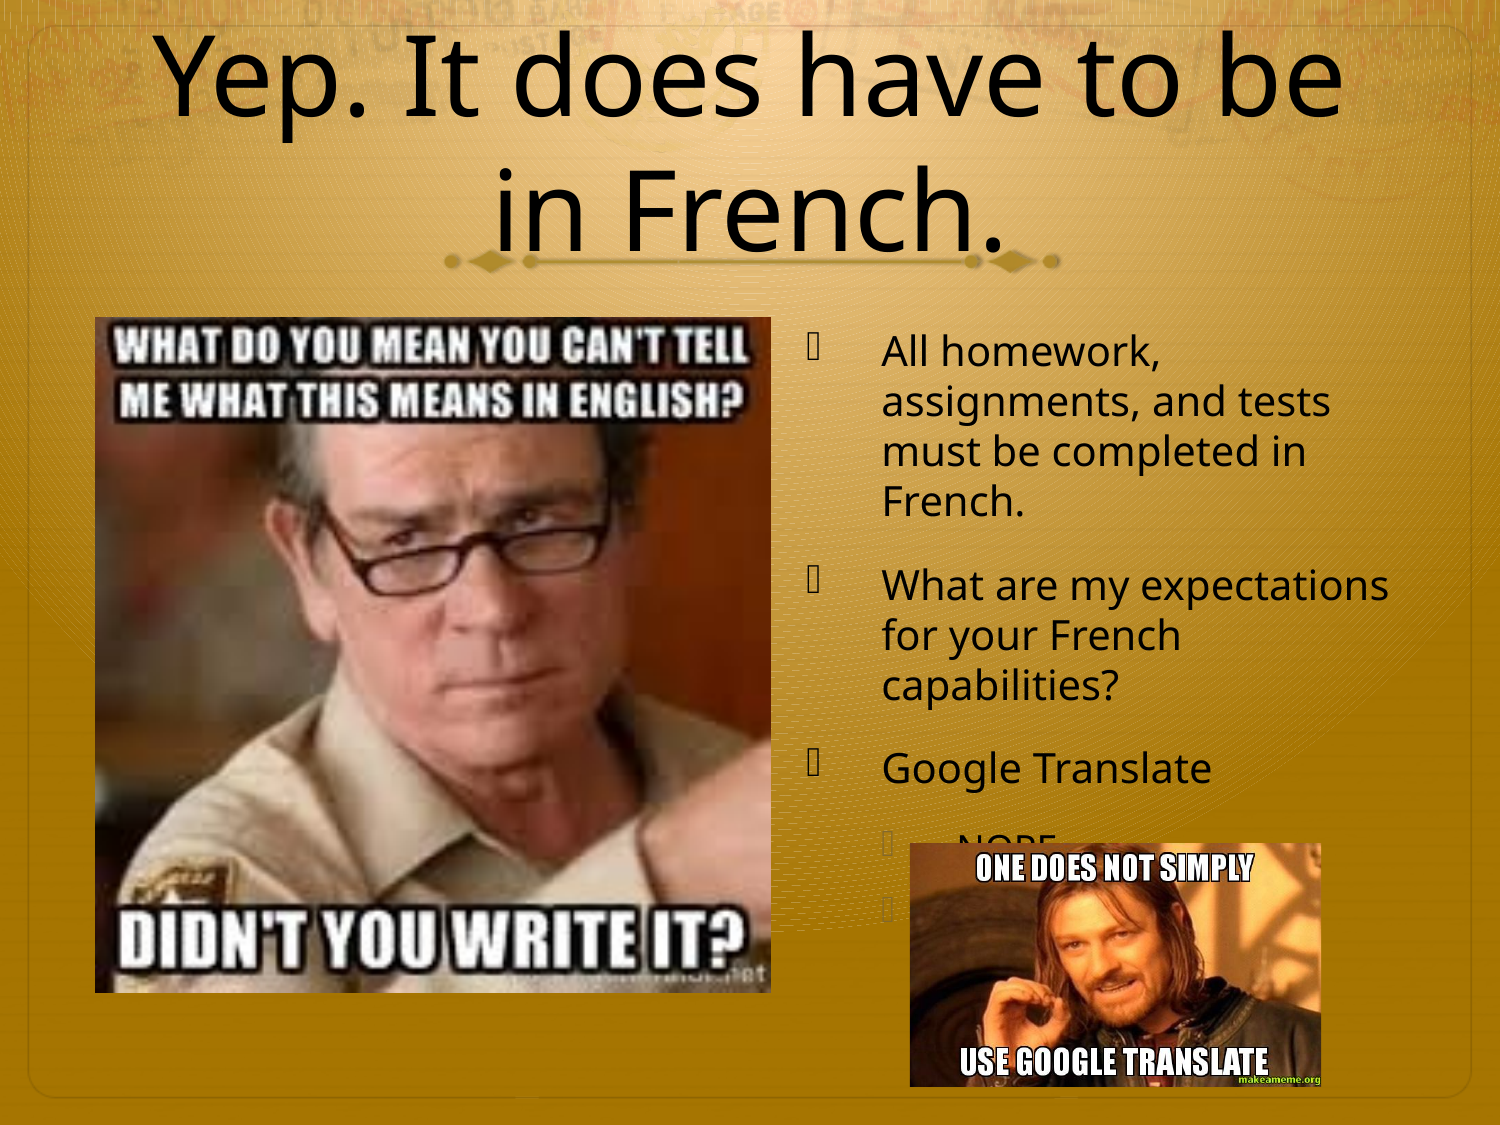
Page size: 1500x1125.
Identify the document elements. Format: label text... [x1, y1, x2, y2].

picture [0, 0, 1500, 1125]
title Yep. It does have to be in French. [93, 45, 1407, 233]
list All homework, assignments, and tests must be completed in French. What are my expectations for your French capabilities? Google Translate NOPE. Plagiarism [791, 317, 1407, 991]
